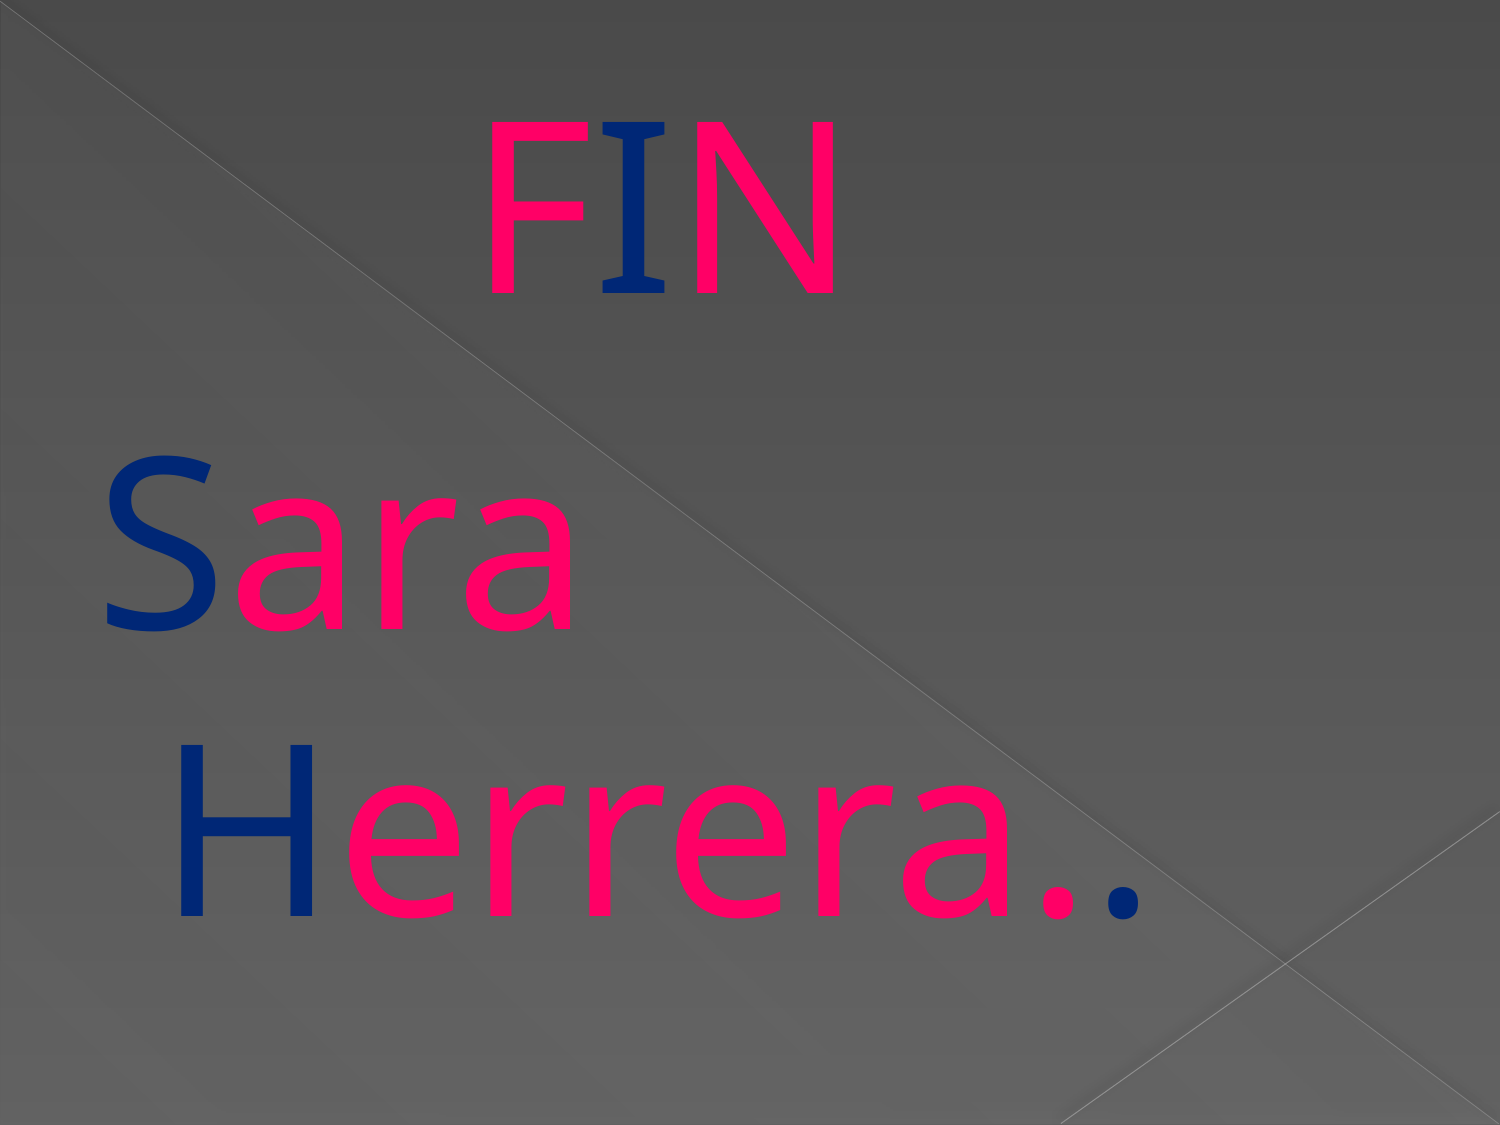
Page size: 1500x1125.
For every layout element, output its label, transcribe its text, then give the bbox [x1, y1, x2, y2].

list FIN Sara Herrera.. [70, 46, 1425, 1005]
